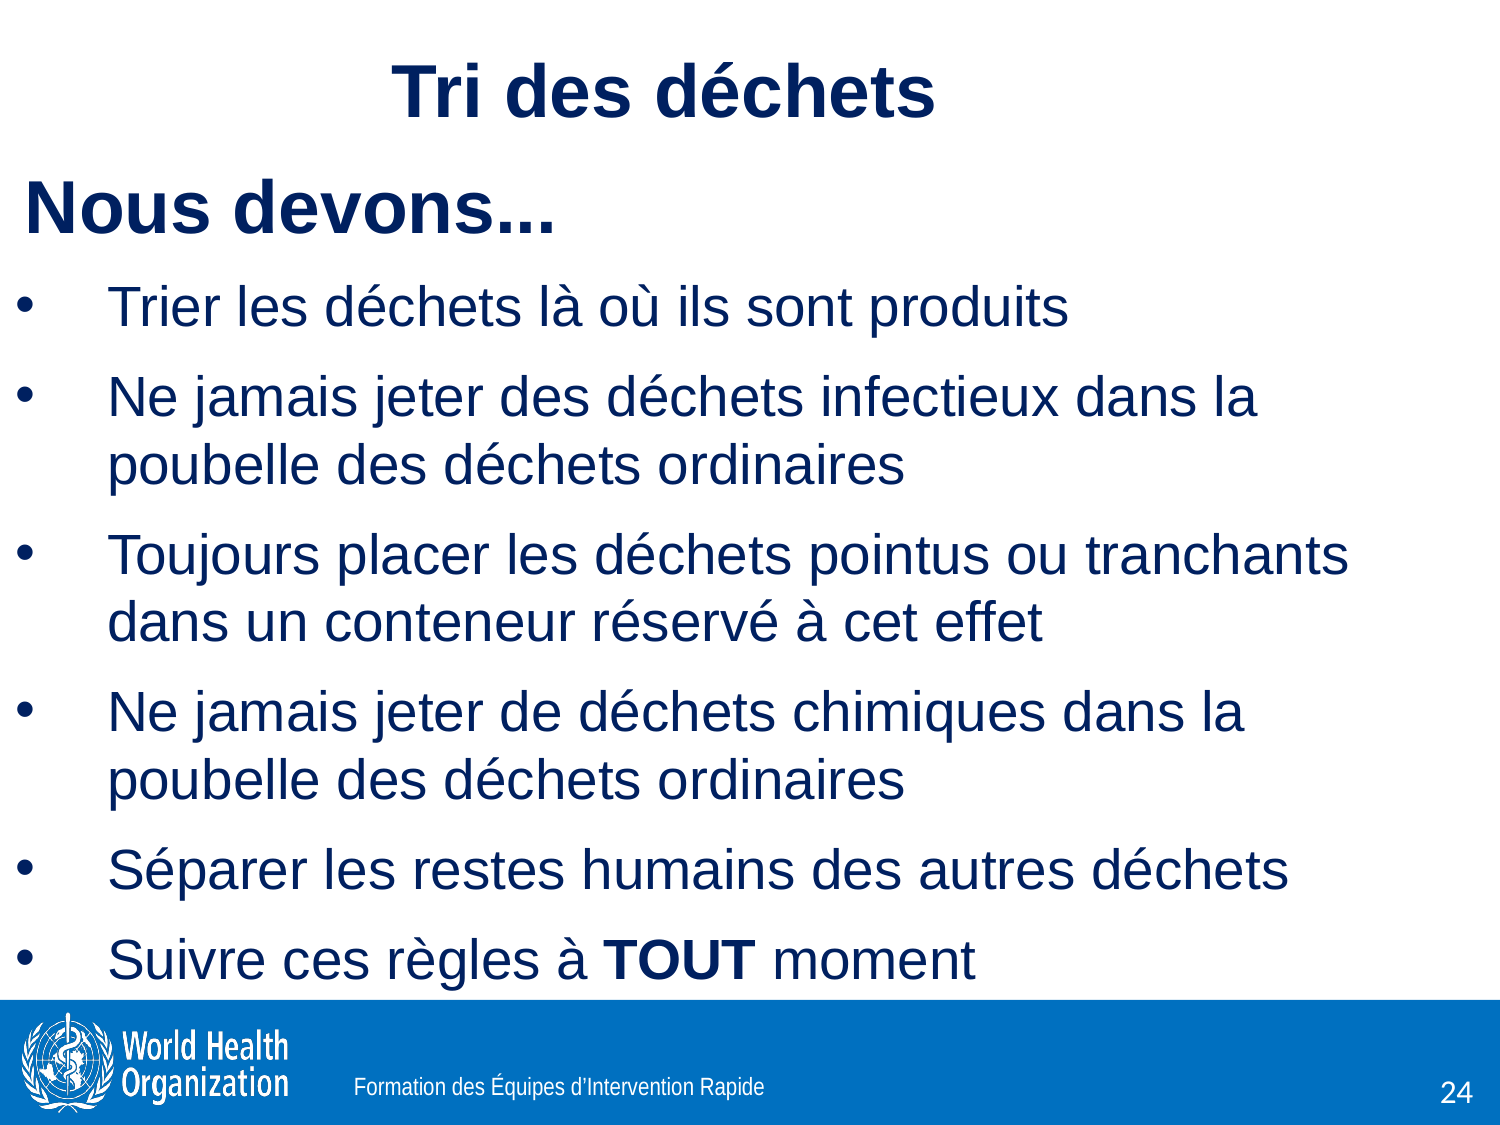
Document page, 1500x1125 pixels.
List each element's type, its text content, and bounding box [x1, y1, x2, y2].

list Trier les déchets là où ils sont produits Ne jamais jeter des déchets infectieux dans la poubelle des déchets ordinaires Toujours placer les déchets pointus ou tranchants dans un conteneur réservé à cet effet Ne jamais jeter de déchets chimiques dans la poubelle des déchets ordinaires Séparer les restes humains des autres déchets Suivre ces règles à TOUT moment [0, 262, 1459, 1005]
picture [21, 1012, 288, 1113]
title Tri des déchets [0, 0, 1350, 175]
text_box Nous devons... [24, 136, 1375, 271]
